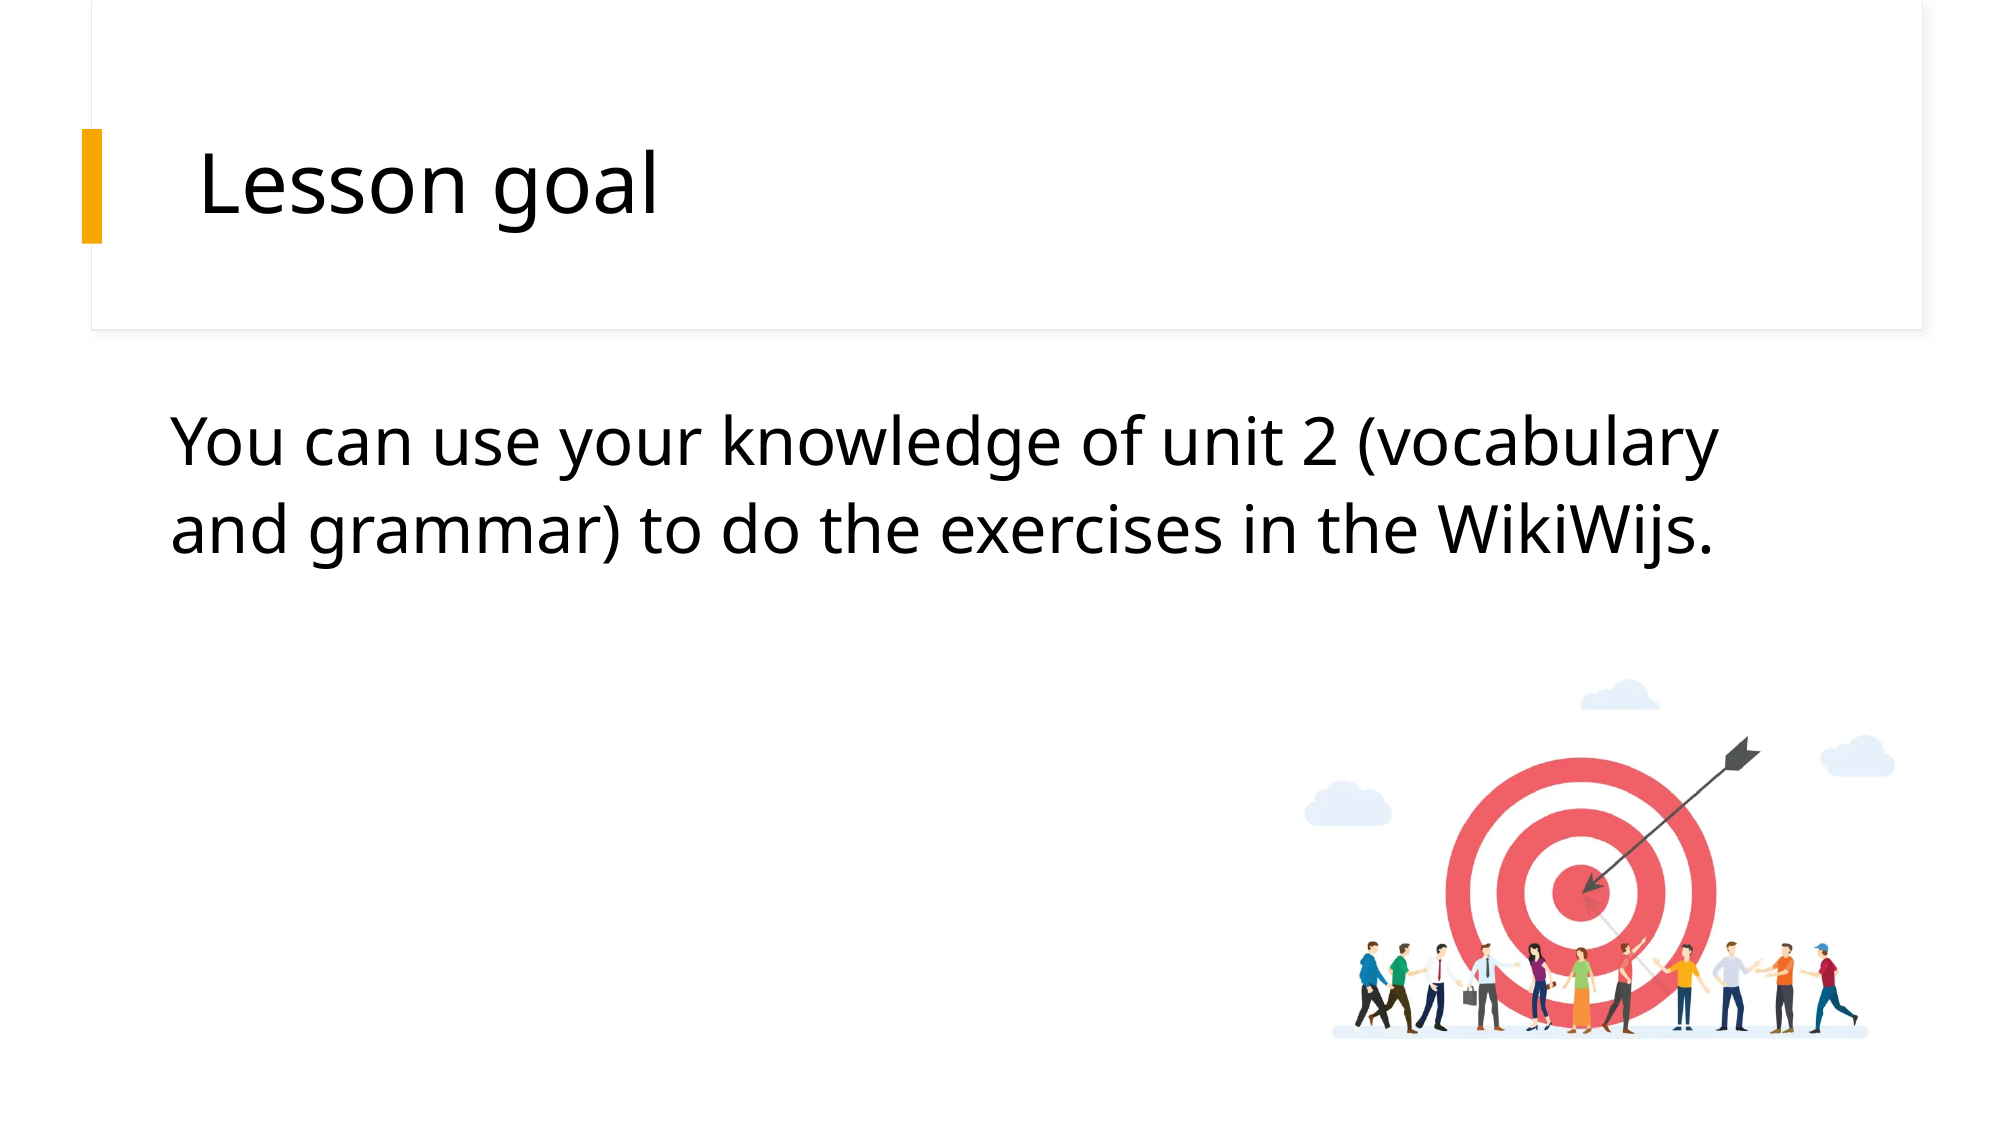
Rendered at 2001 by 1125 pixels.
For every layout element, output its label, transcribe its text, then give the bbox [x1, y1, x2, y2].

picture [1257, 649, 1949, 1075]
list You can use your knowledge of unit 2 (vocabulary and grammar) to do the exercises in the WikiWijs. [118, 383, 1786, 989]
title Lesson goal [183, 90, 1851, 283]
